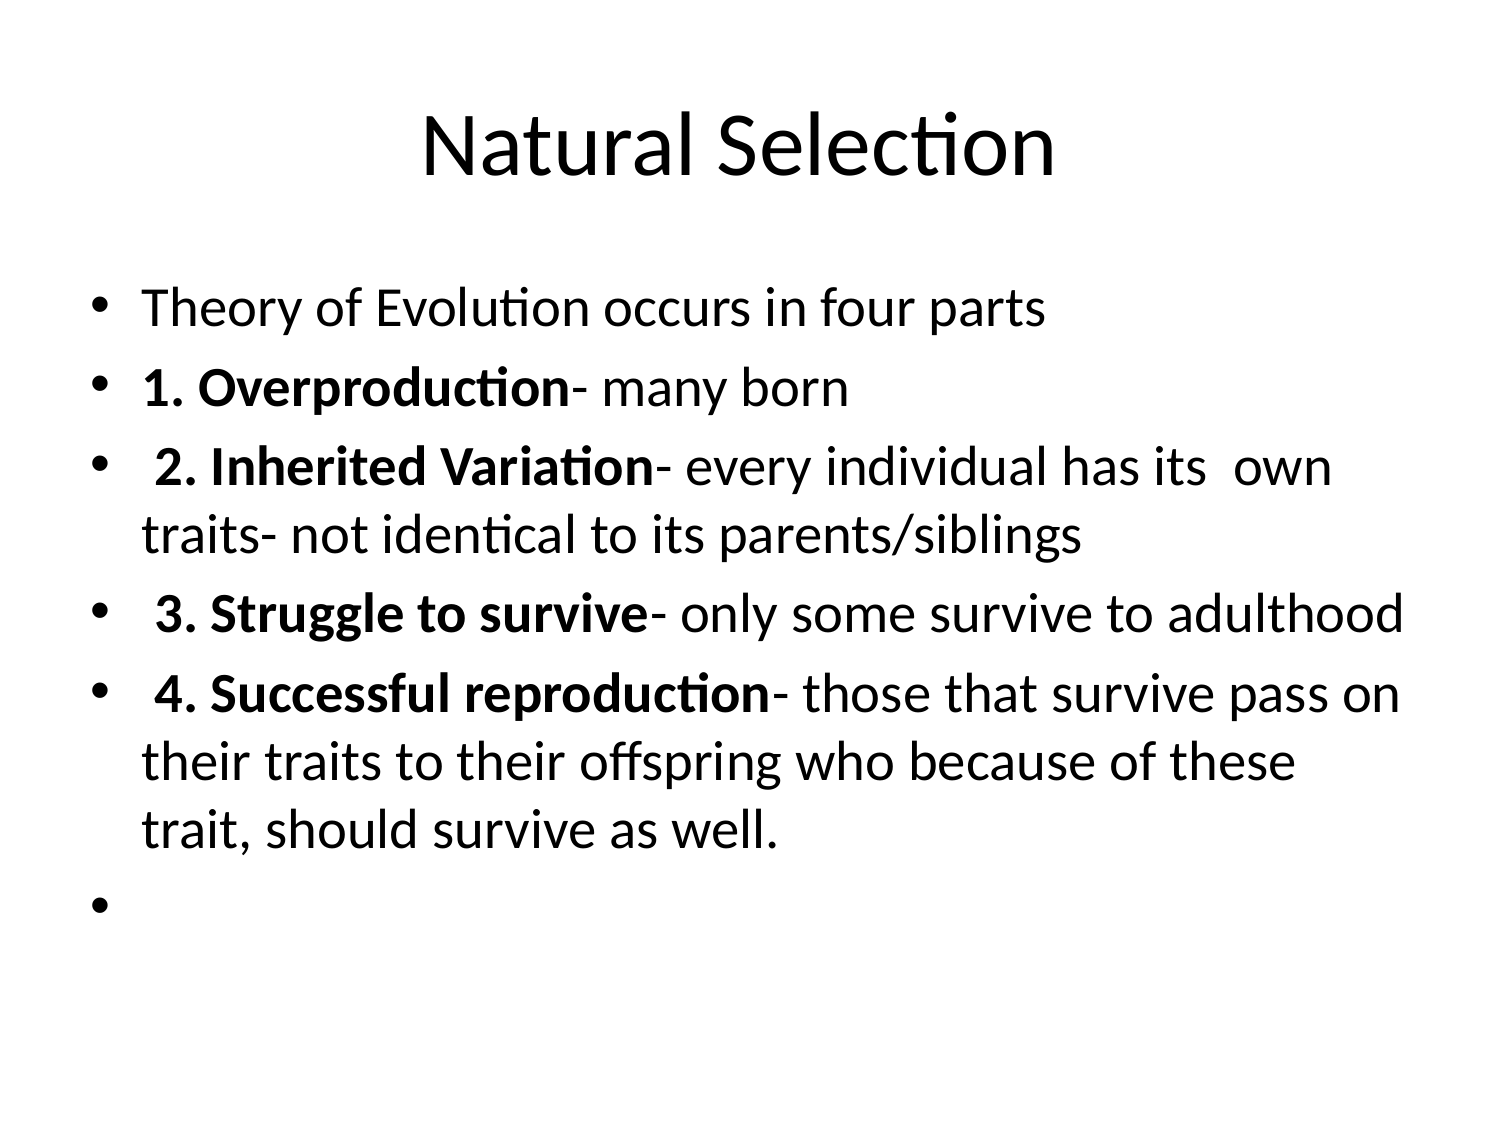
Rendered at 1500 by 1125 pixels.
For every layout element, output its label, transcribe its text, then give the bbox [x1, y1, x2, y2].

title Natural Selection [75, 45, 1425, 233]
list Theory of Evolution occurs in four parts 1. Overproduction- many born 2. Inherited Variation- every individual has its own traits- not identical to its parents/siblings 3. Struggle to survive- only some survive to adulthood 4. Successful reproduction- those that survive pass on their traits to their offspring who because of these trait, should survive as well. [75, 262, 1425, 1005]
